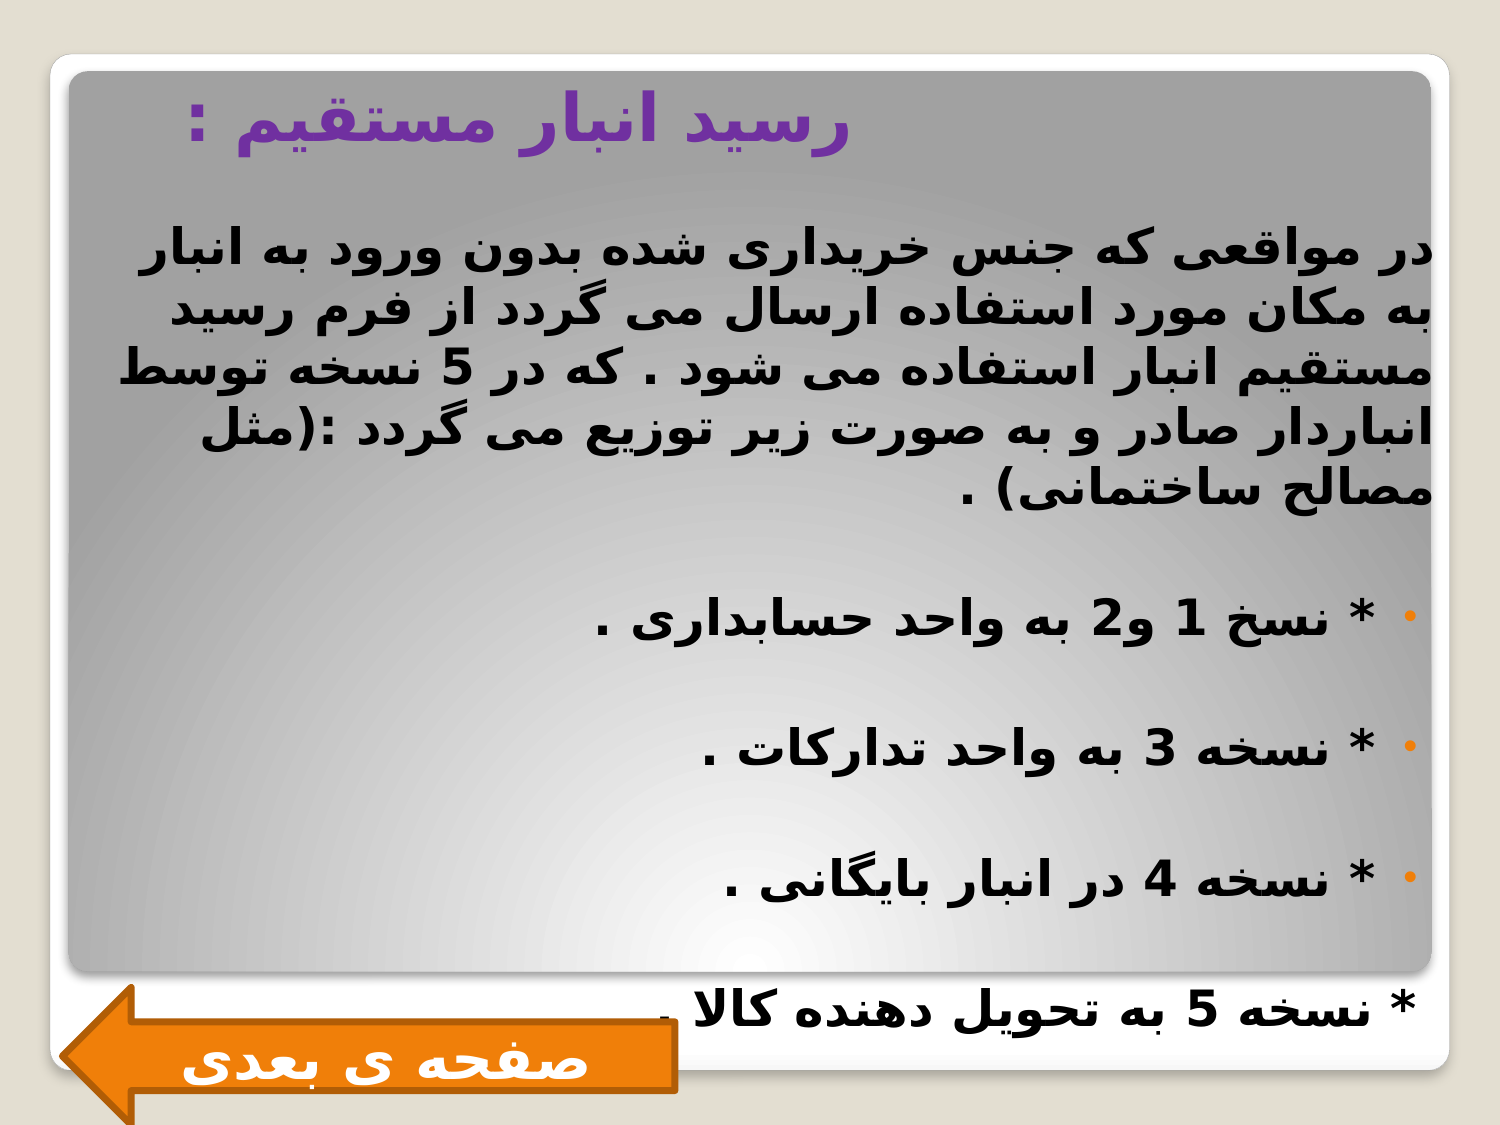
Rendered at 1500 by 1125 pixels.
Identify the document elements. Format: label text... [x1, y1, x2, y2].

text_box صفحه ی بعدی [58, 984, 679, 1125]
list رسید انبار مستقیم : در مواقعی که جنس خریداری شده بدون ورود به انبار به مکان مورد استفاده ارسال می گردد از فرم رسید مستقیم انبار استفاده می شود . که در 5 نسخه توسط انباردار صادر و به صورت زیر توزیع می گردد :(مثل مصالح ساختمانی) . * نسخ 1 و2 به واحد حسابداری . * نسخه 3 به واحد تدارکات . * نسخه 4 در انبار بایگانی . * نسخه 5 به تحویل دهنده کالا . [50, 0, 1450, 1125]
